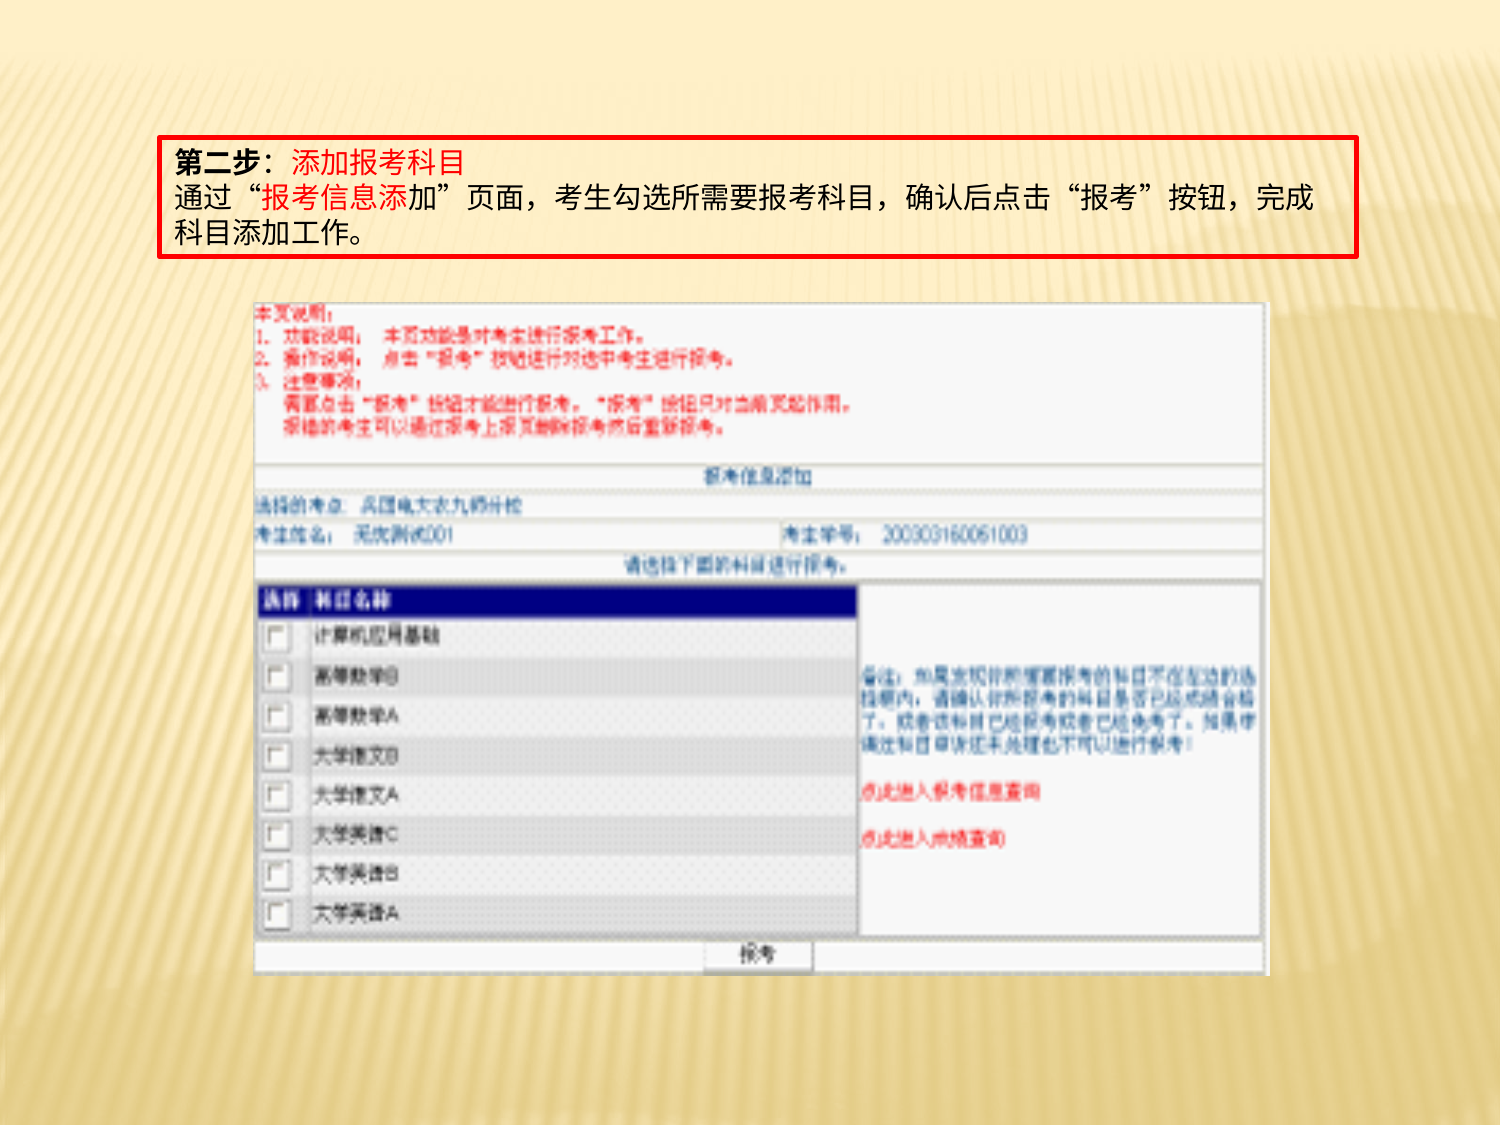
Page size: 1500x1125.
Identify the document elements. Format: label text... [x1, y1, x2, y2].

text_box 第二步：添加报考科目 通过“报考信息添加”页面，考生勾选所需要报考科目，确认后点击“报考”按钮，完成科目添加工作。 [159, 137, 1357, 257]
picture [253, 302, 1270, 977]
